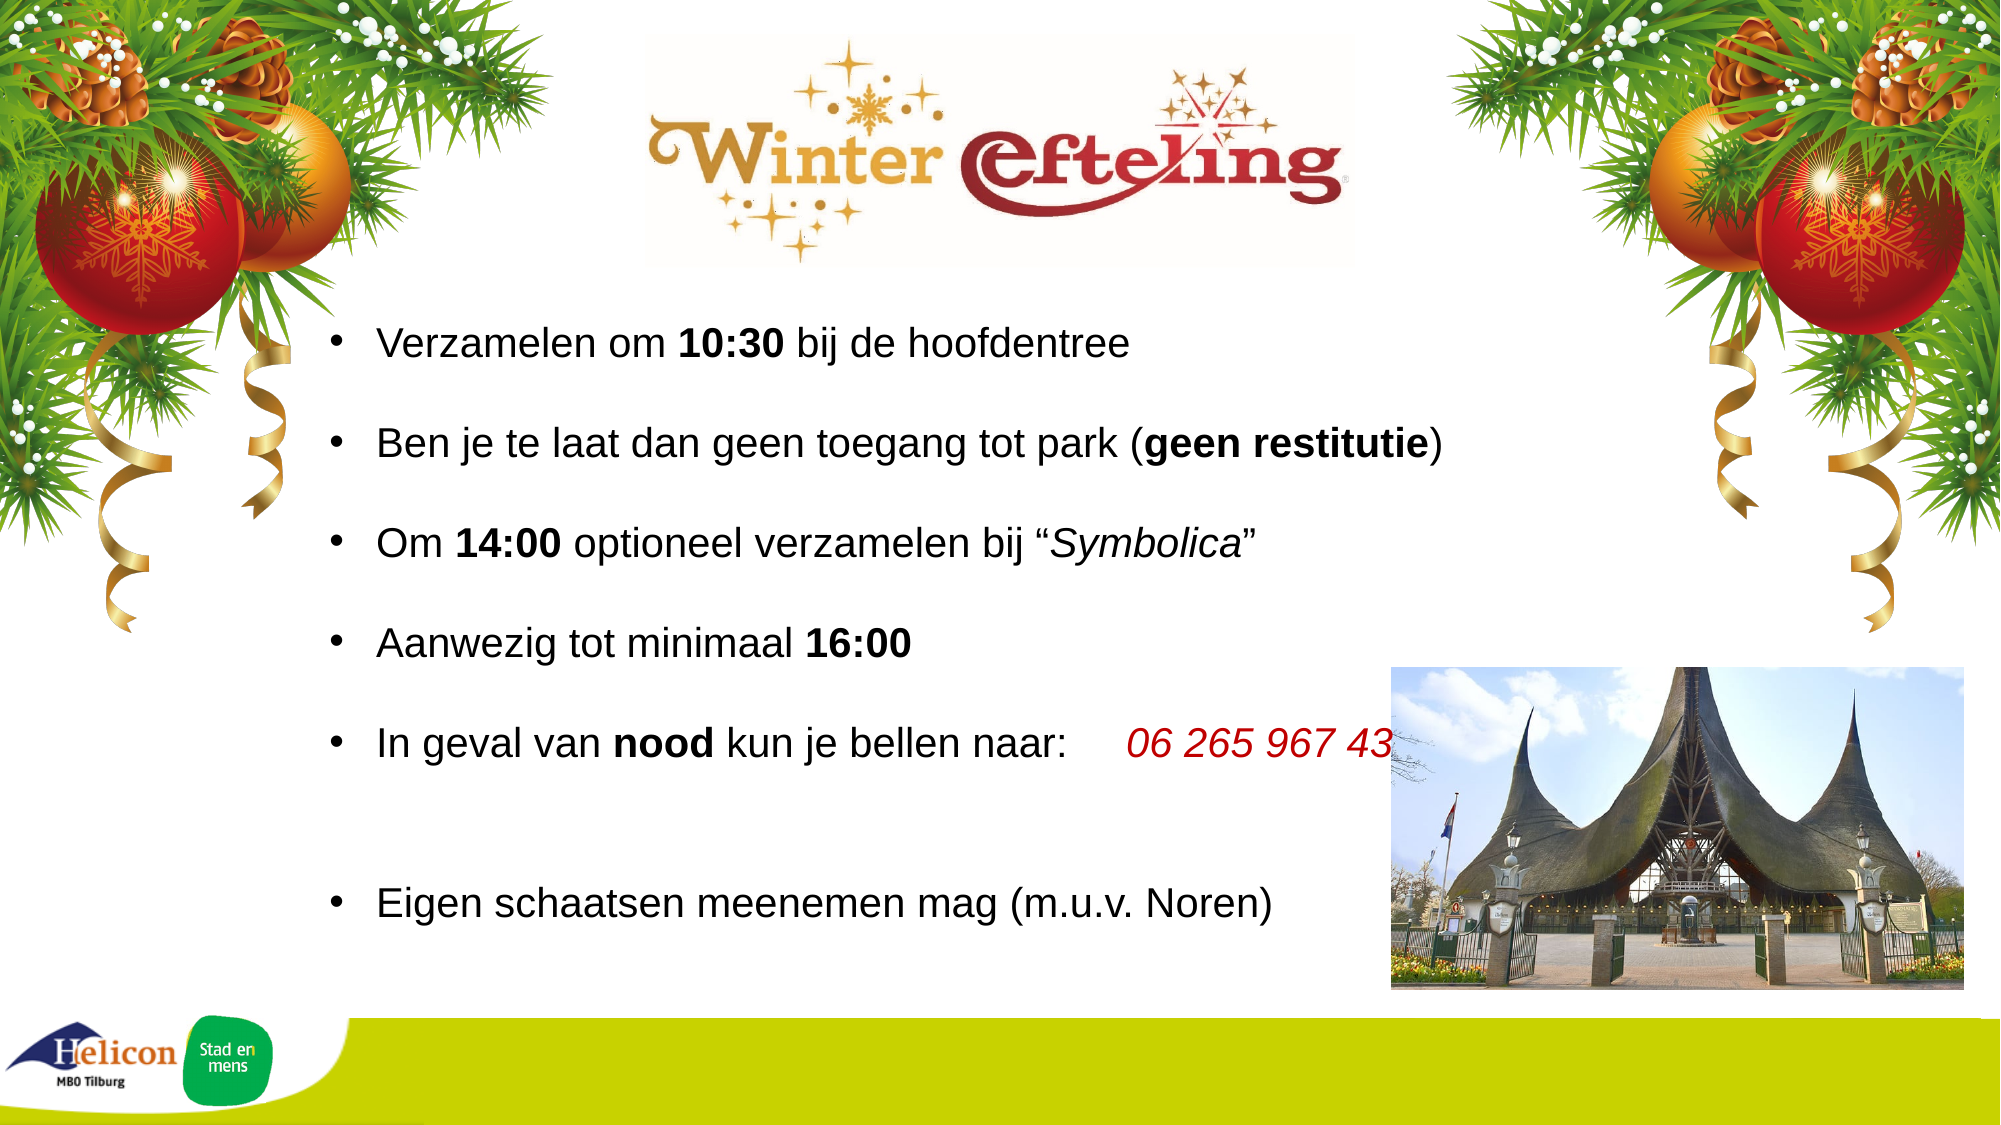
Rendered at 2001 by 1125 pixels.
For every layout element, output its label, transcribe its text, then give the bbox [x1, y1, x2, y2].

picture [0, 1013, 424, 1125]
picture [1446, 0, 2000, 633]
picture [0, 0, 554, 633]
text_box Verzamelen om 10:30 bij de hoofdentree Ben je te laat dan geen toegang tot park (geen restitutie) Om 14:00 optioneel verzamelen bij “Symbolica” Aanwezig tot minimaal 16:00 In geval van nood kun je bellen naar: 06 265 967 43 Eigen schaatsen meenemen mag (m.u.v. Noren) [314, 308, 1822, 984]
picture [1391, 667, 1964, 990]
picture [645, 34, 1355, 269]
